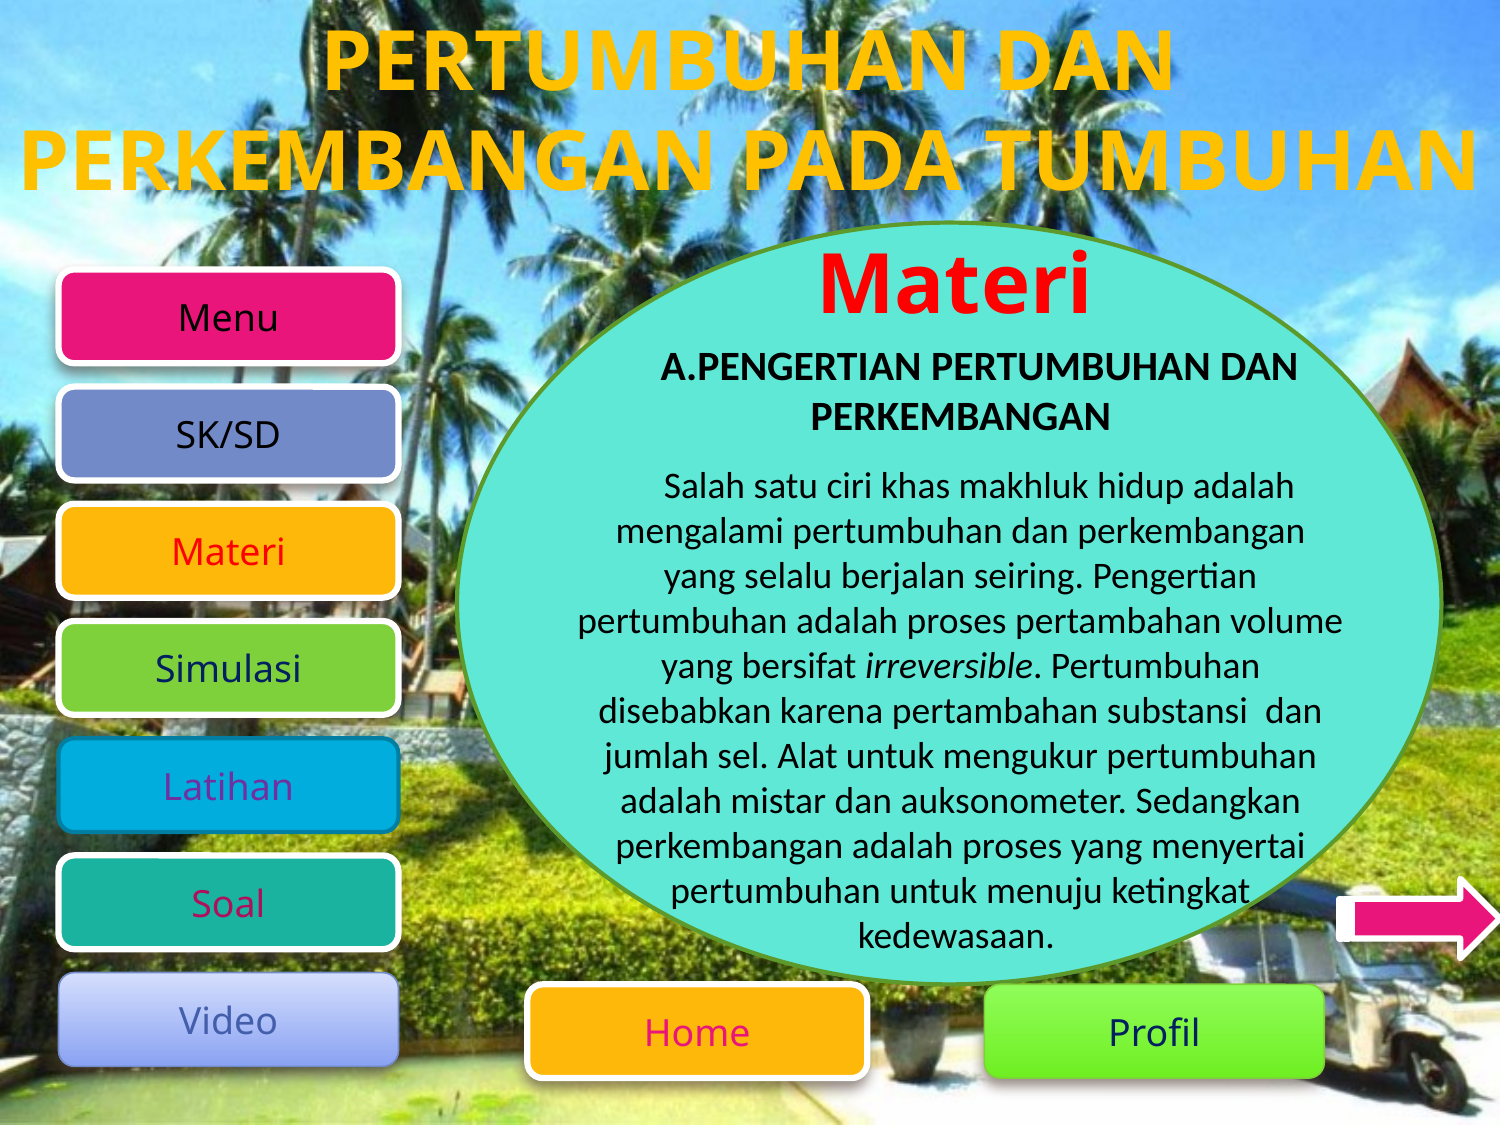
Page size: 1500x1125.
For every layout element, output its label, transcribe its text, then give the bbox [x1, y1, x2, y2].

text_box Materi [785, 222, 1125, 281]
text_box [1360, 875, 1500, 962]
picture [0, 0, 1500, 1125]
text_box A.PENGERTIAN PERTUMBUHAN DAN PERKEMBANGAN Salah satu ciri khas makhluk hidup adalah mengalami pertumbuhan dan perkembangan yang selalu berjalan seiring. Pengertian pertumbuhan adalah proses pertambahan volume yang bersifat irreversible. Pertumbuhan disebabkan karena pertambahan substansi dan jumlah sel. Alat untuk mengukur pertumbuhan adalah mistar dan auksonometer. Sedangkan perkembangan adalah proses yang menyertai pertumbuhan untuk menuju ketingkat kedewasaan. [562, 281, 1360, 964]
